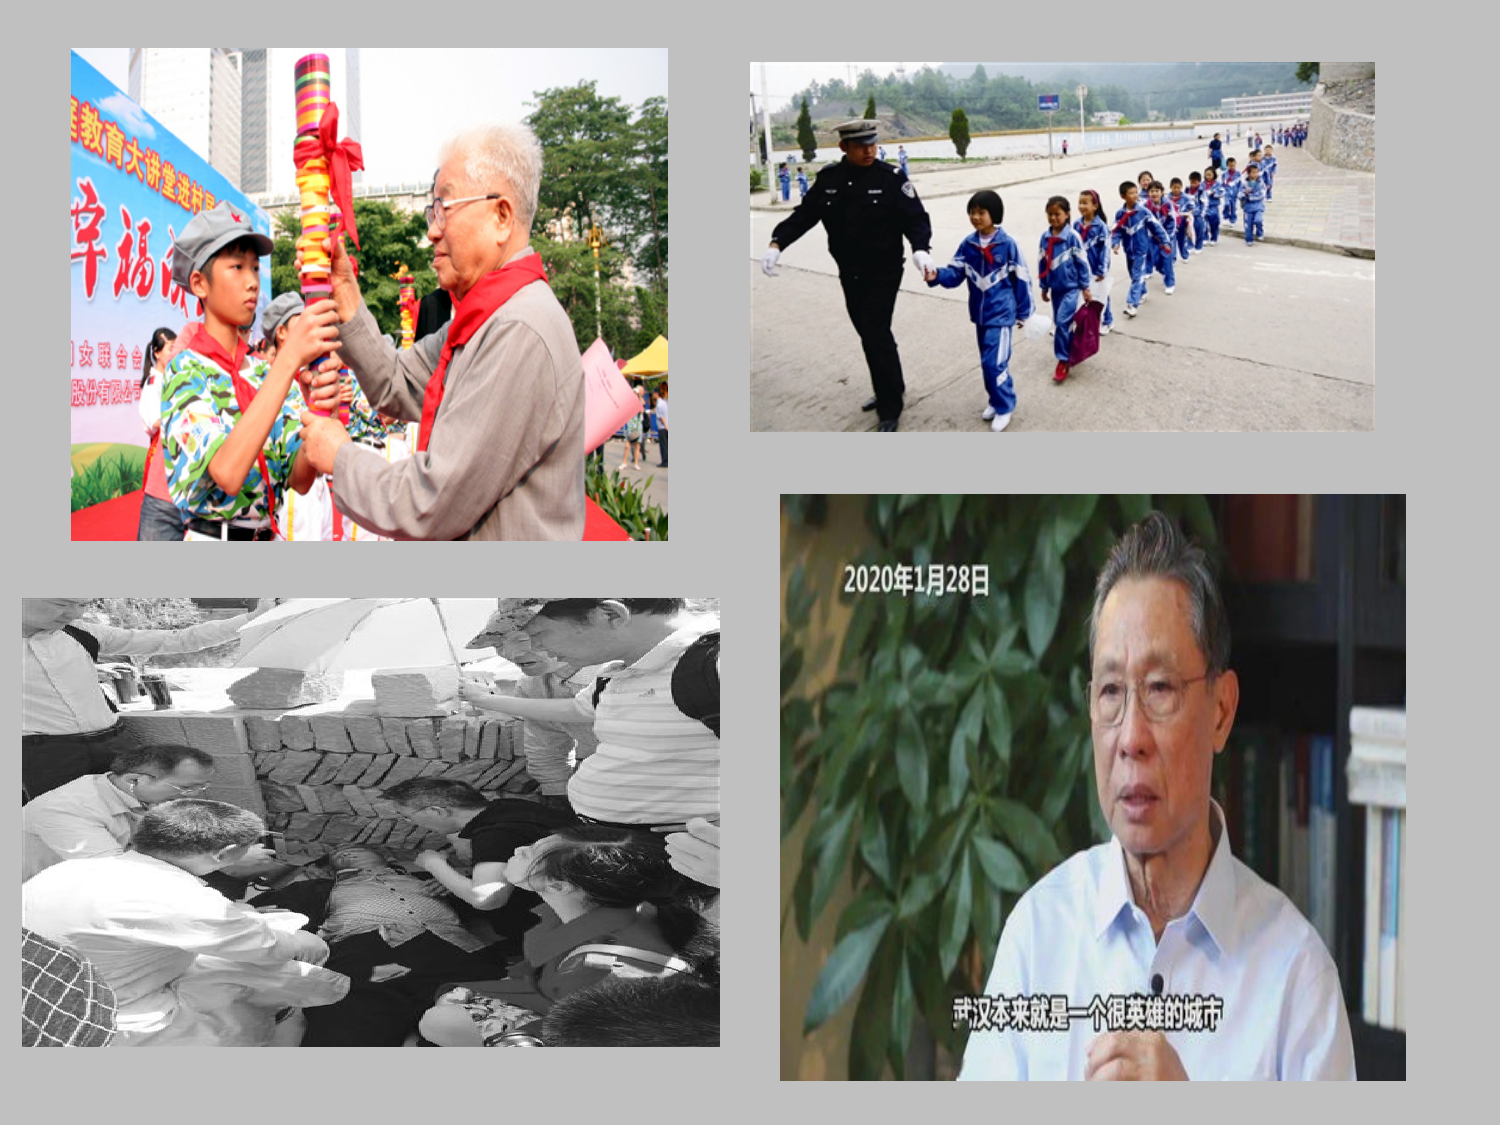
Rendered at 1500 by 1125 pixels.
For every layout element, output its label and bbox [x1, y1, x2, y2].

picture [780, 494, 1406, 1081]
picture [22, 598, 720, 1047]
picture [71, 48, 668, 541]
picture [749, 62, 1375, 432]
